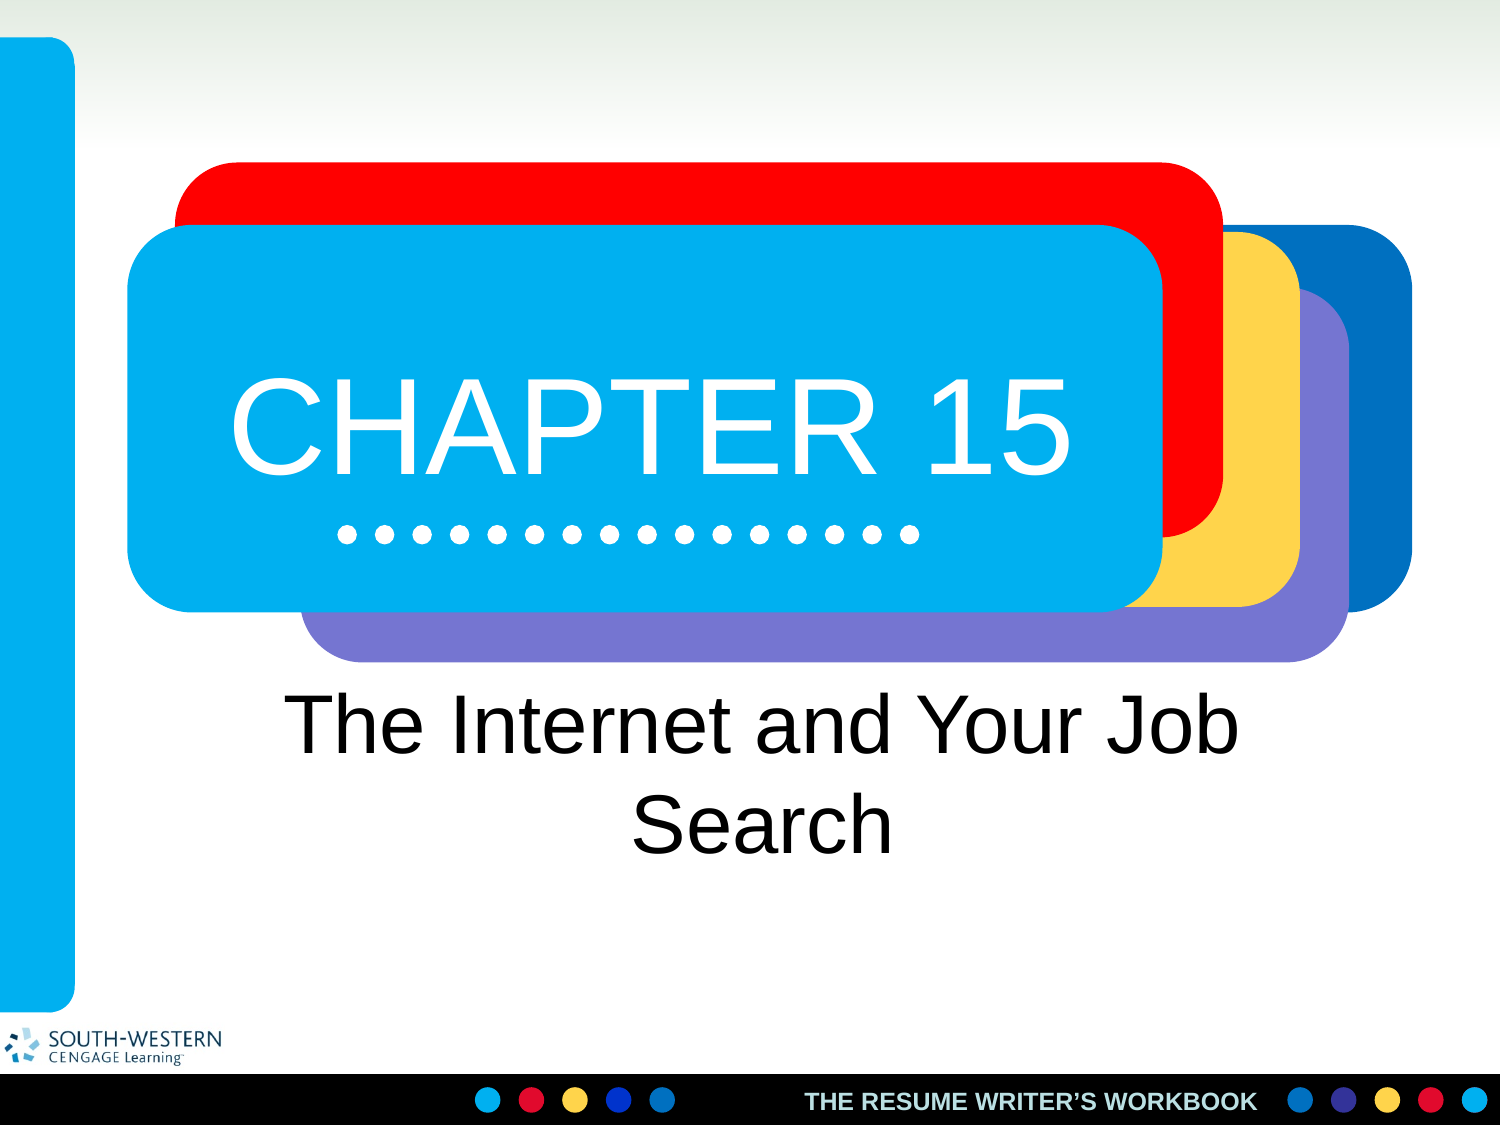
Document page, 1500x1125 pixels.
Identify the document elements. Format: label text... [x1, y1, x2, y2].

title CHAPTER 15 [206, 226, 1131, 613]
picture [0, 1022, 225, 1073]
subtitle The Internet and Your Job Search [212, 662, 1313, 951]
